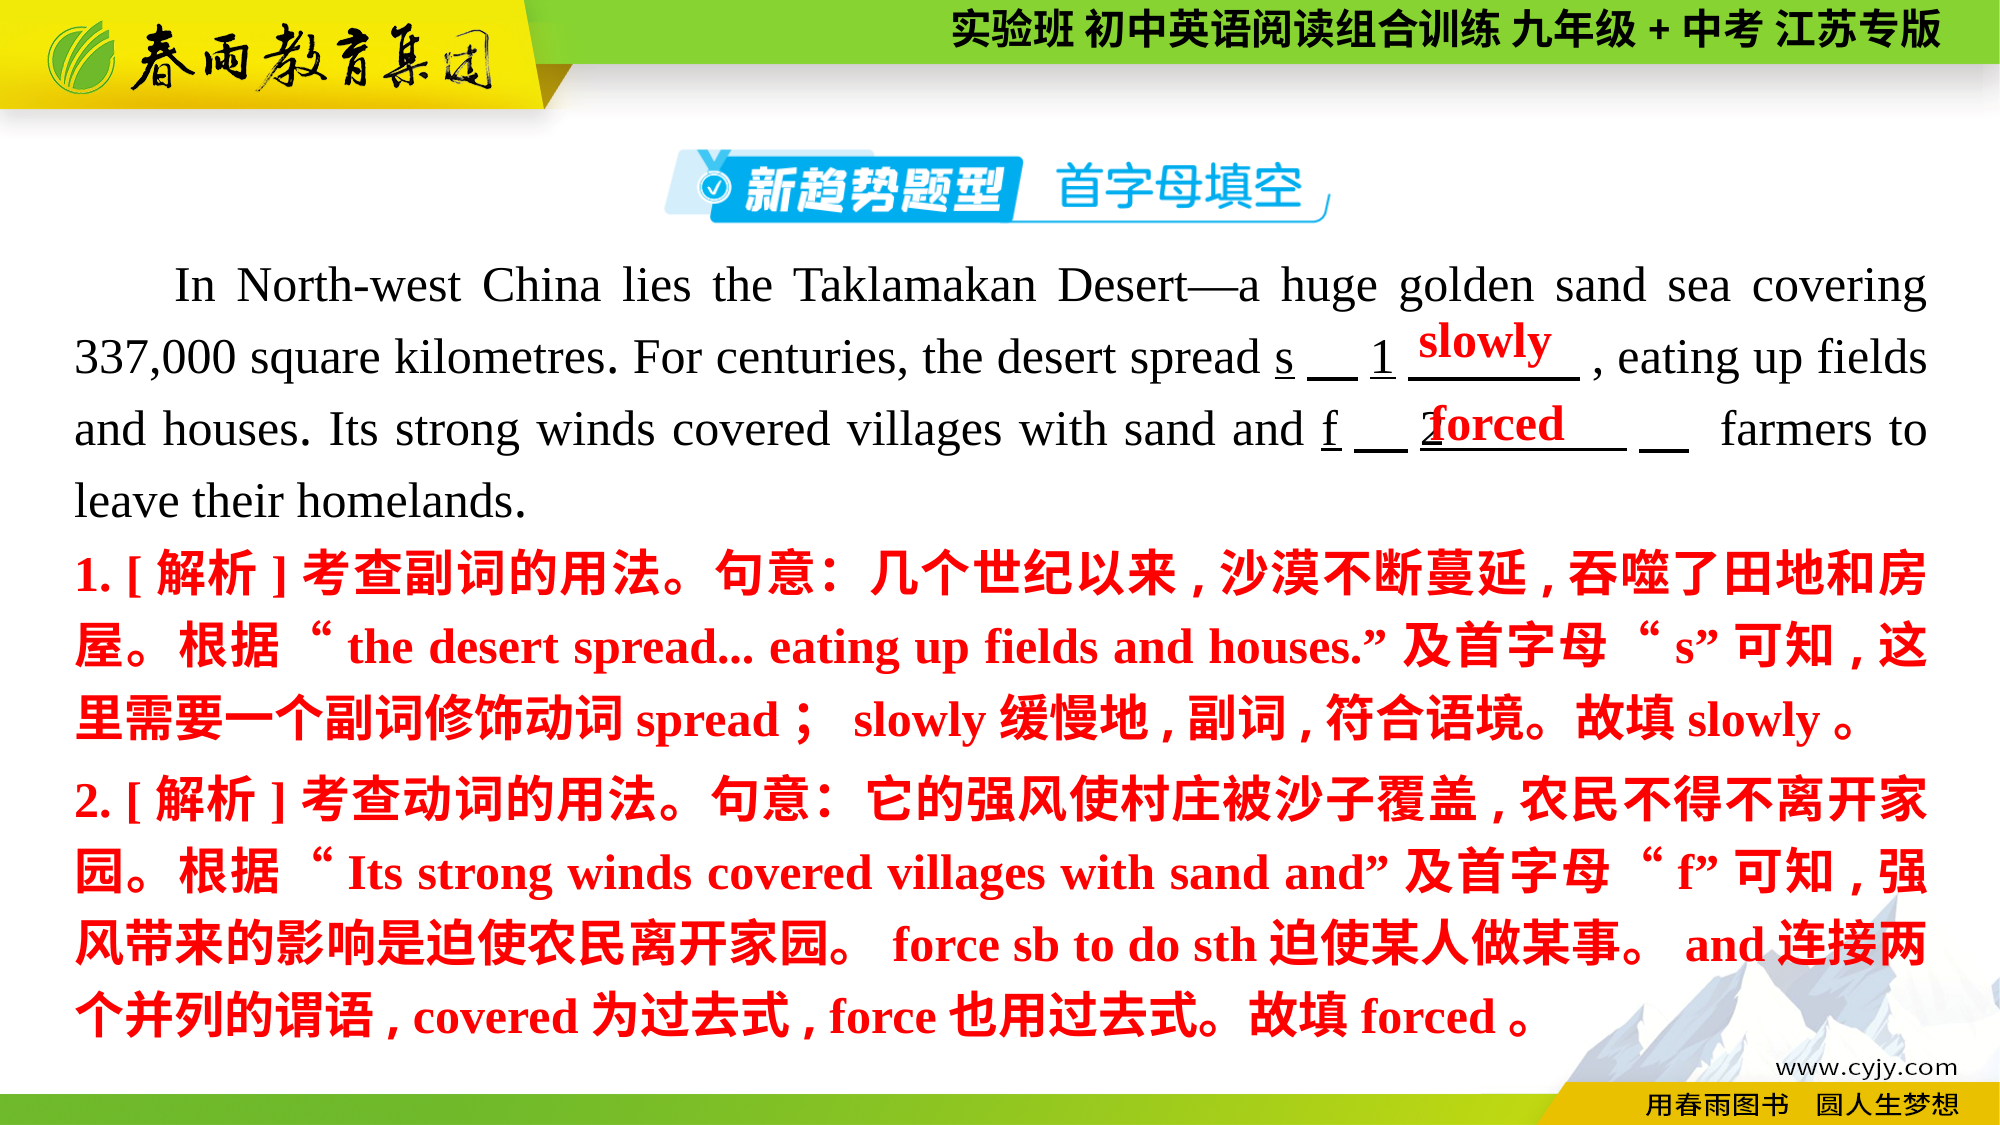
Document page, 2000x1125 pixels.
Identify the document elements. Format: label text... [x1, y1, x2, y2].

text_box forced [1402, 383, 1580, 458]
text_box 1. [解析]考查副词的用法。句意：几个世纪以来,沙漠不断蔓延,吞噬了田地和房屋。根据“the desert spread... eating up fields and houses.”及首字母“s”可知,这里需要一个副词修饰动词spread；slowly缓慢地,副词,符合语境。故填slowly。 [59, 522, 1944, 747]
picture [0, 0, 2000, 1125]
text_box slowly [1403, 300, 1568, 376]
text_box 2. [解析]考查动词的用法。句意：它的强风使村庄被沙子覆盖,农民不得不离开家园。根据“Its strong winds covered villages with sand and”及首字母“f”可知,强风带来的影响是迫使农民离开家园。force sb to do sth迫使某人做某事。and连接两个并列的谓语, covered为过去式, force也用过去式。故填forced。 [59, 747, 1944, 1051]
list In North-west China lies the Taklamakan Desert—a huge golden sand sea covering 337,000 square kilometres. For centuries, the desert spread s 1 , eating up fields and houses. Its strong winds covered villages with sand and f 2 farmers to leave their homelands. [59, 232, 1944, 522]
